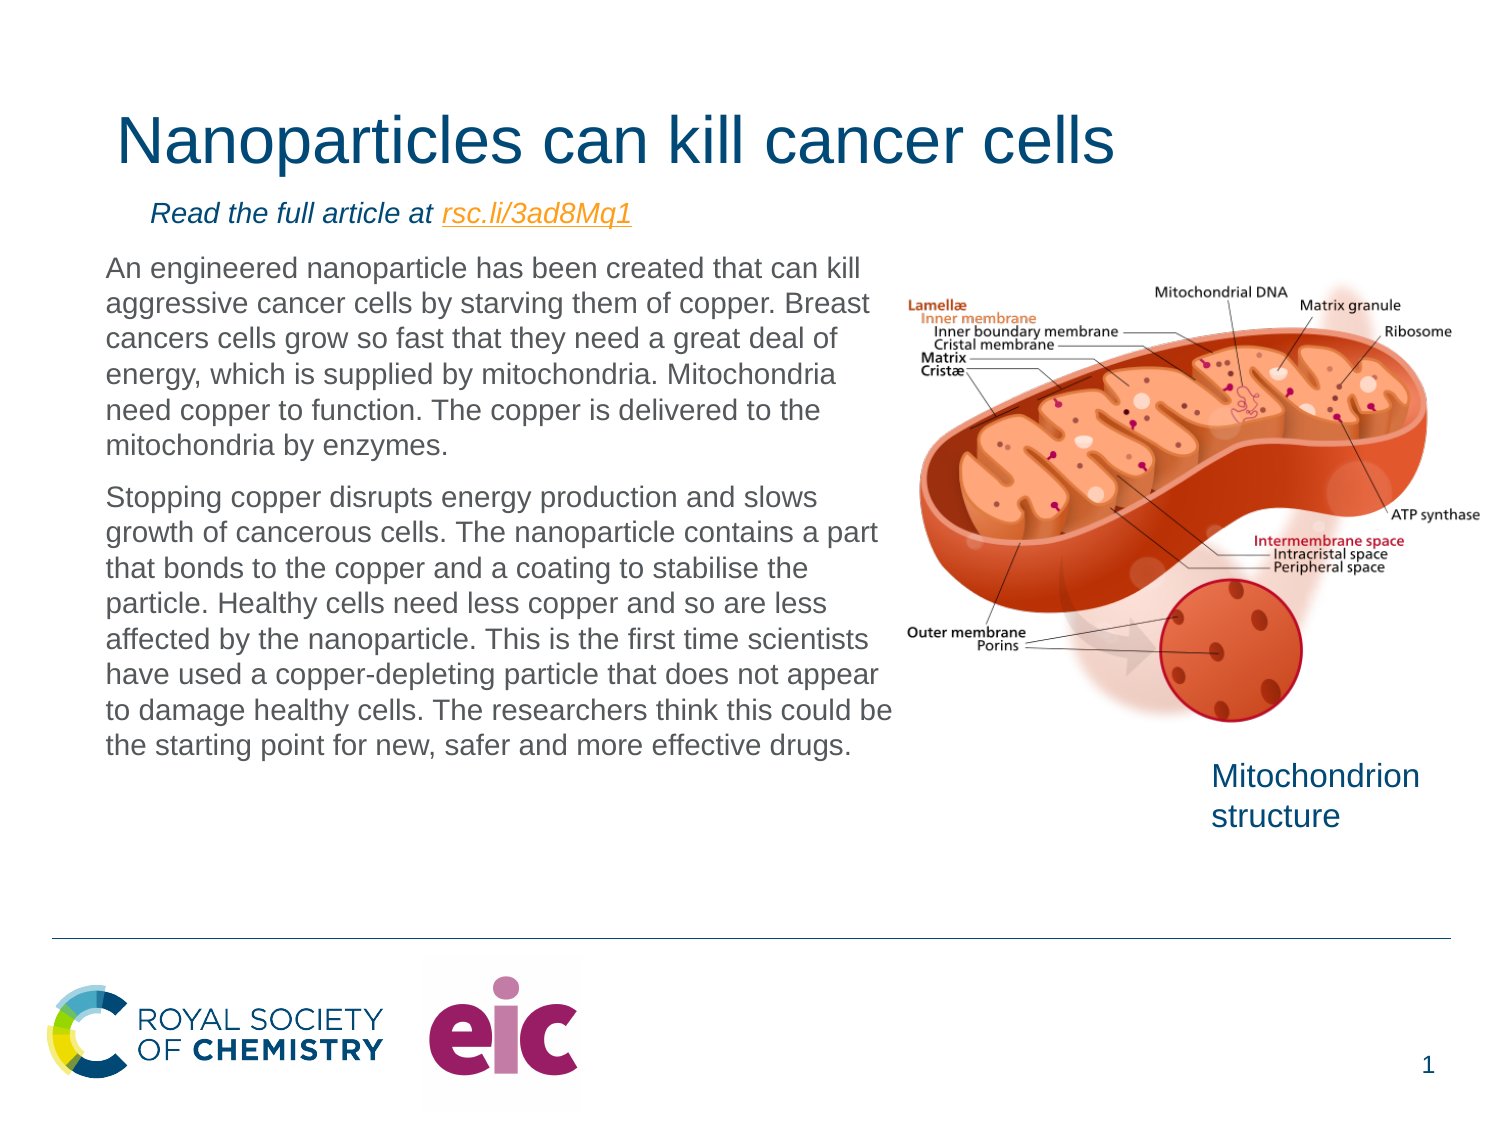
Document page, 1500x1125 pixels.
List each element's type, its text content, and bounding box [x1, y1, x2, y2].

text_box Read the full article at rsc.li/3ad8Mq1 [135, 187, 1282, 237]
title Nanoparticles can kill cancer cells [101, 33, 1396, 251]
picture [849, 271, 1500, 729]
slide_number 1 [1113, 1033, 1451, 1094]
list An engineered nanoparticle has been created that can kill aggressive cancer cells by starving them of copper. Breast cancers cells grow so fast that they need a great deal of energy, which is supplied by mitochondria. Mitochondria need copper to function. The copper is delivered to the mitochondria by enzymes. Stopping copper disrupts energy production and slows growth of cancerous cells. The nanoparticle contains a part that bonds to the copper and a coating to stabilise the particle. Healthy cells need less copper and so are less affected by the nanoparticle. This is the first time scientists have used a copper-depleting particle that does not appear to damage healthy cells. The researchers think this could be the starting point for new, safer and more effective drugs. [90, 240, 909, 801]
picture [0, 938, 583, 1125]
text_box Mitochondrion structure [1196, 746, 1451, 842]
